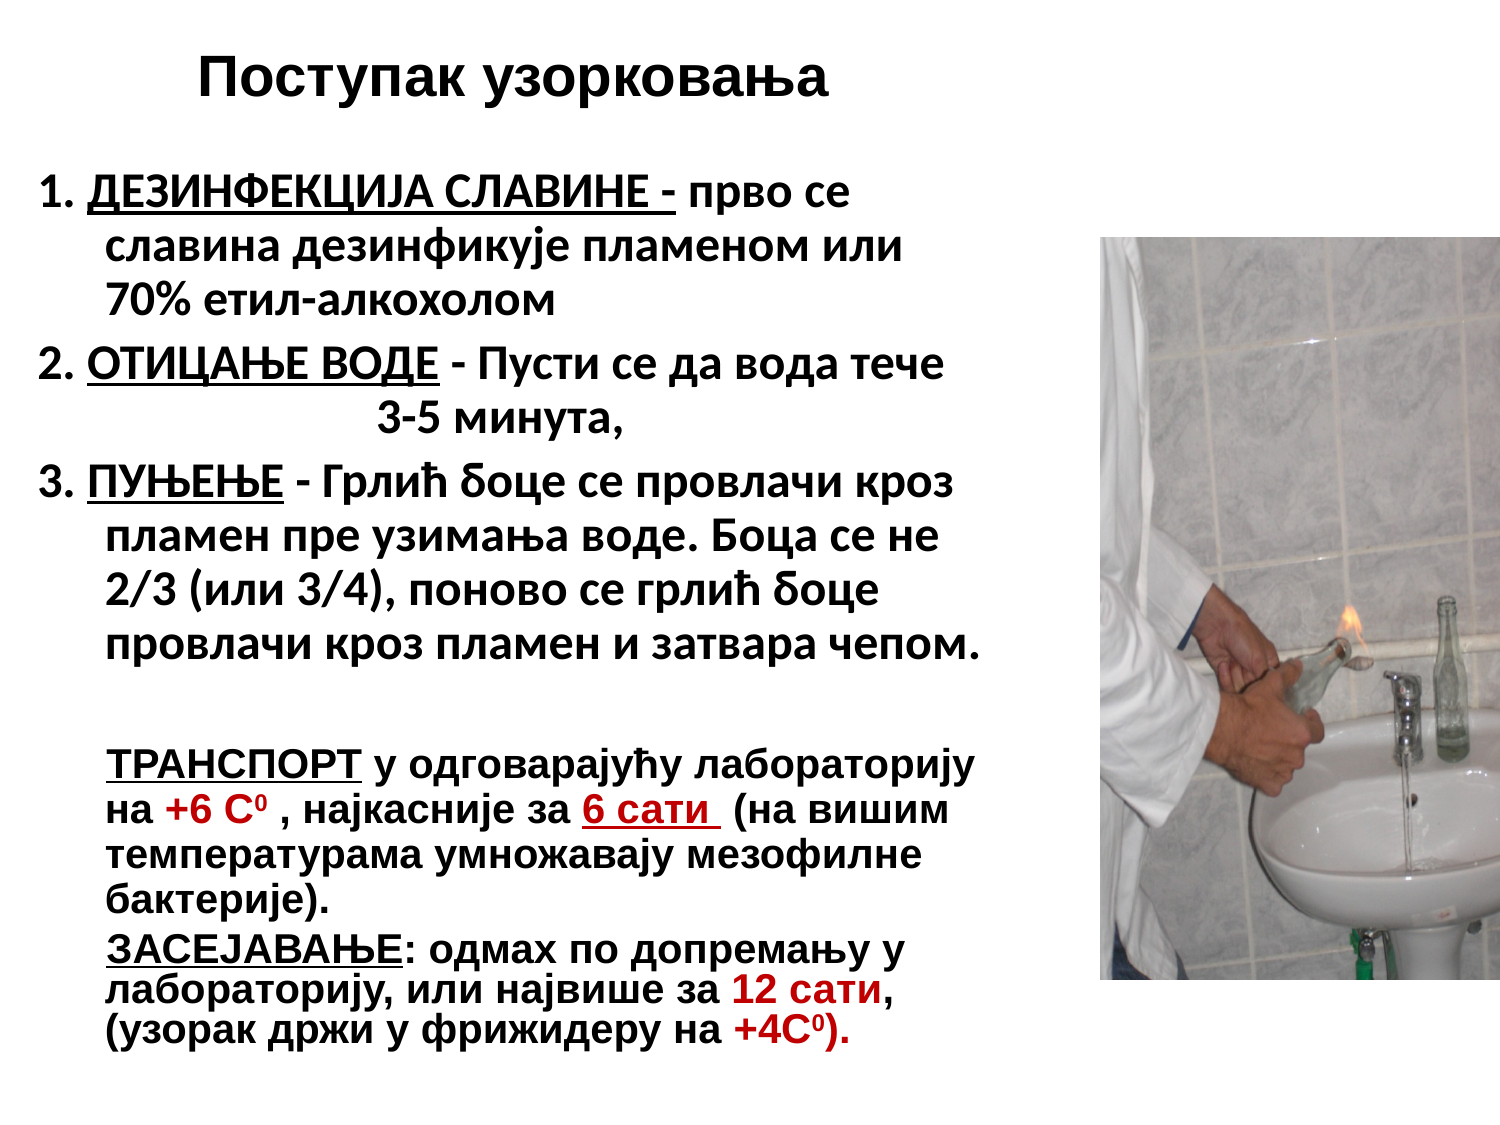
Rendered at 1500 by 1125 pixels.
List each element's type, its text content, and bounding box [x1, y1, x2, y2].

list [1099, 237, 1500, 981]
list 1. ДЕЗИНФЕКЦИЈА СЛАВИНЕ - прво се славина дезинфикује пламеном или 70% етил-алкохолом 2. ОТИЦАЊЕ ВОДЕ - Пусти се да вода тече 3-5 минута, 3. ПУЊЕЊЕ - Грлић боце се провлачи кроз пламен пре узимања воде. Боца се не 2/3 (или 3/4), поново се грлић боце провлачи кроз пламен и затвара чепом. ТРАНСПОРТ у одговарајућу лабораторију на +6 С0 , најкасније за 6 сати (на вишим температурама умножавају мезофилне бактерије). ЗАСЕЈАВАЊЕ: одмах по допремању у лабораторију, или највише за 12 сати, (узорак држи у фрижидеру на +4С0). [0, 156, 1001, 1083]
text_box Поступак узорковања [183, 31, 987, 116]
